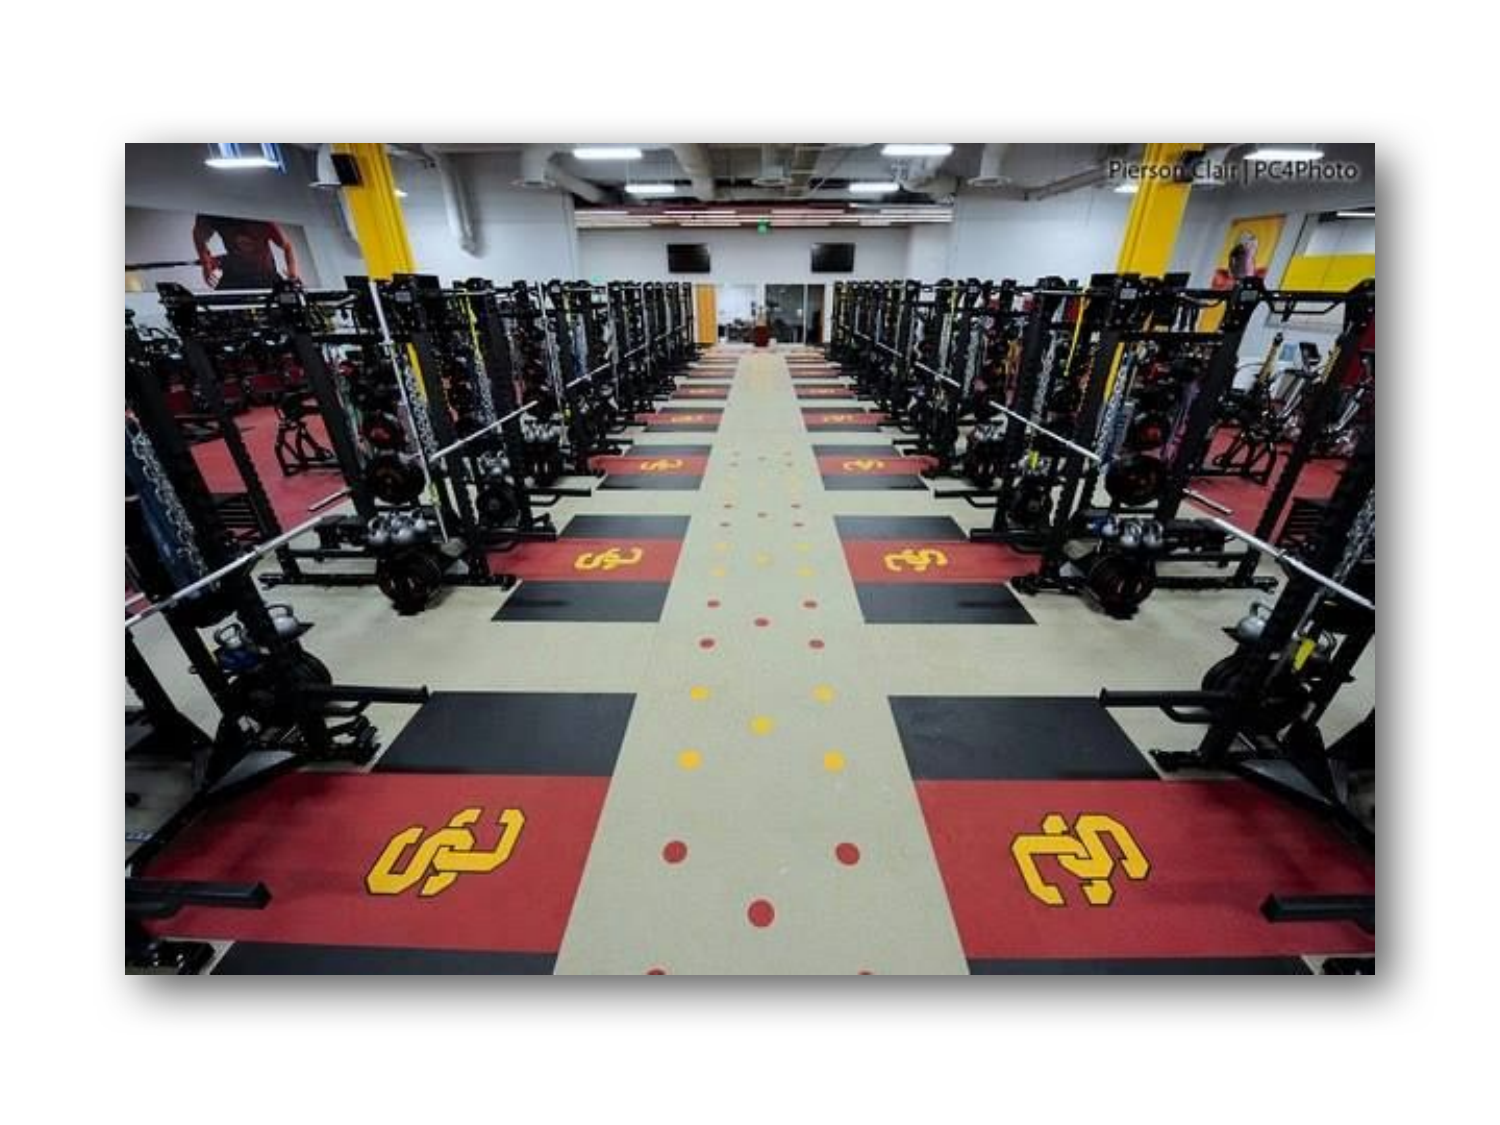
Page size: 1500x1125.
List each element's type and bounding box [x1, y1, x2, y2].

picture [124, 143, 1376, 976]
